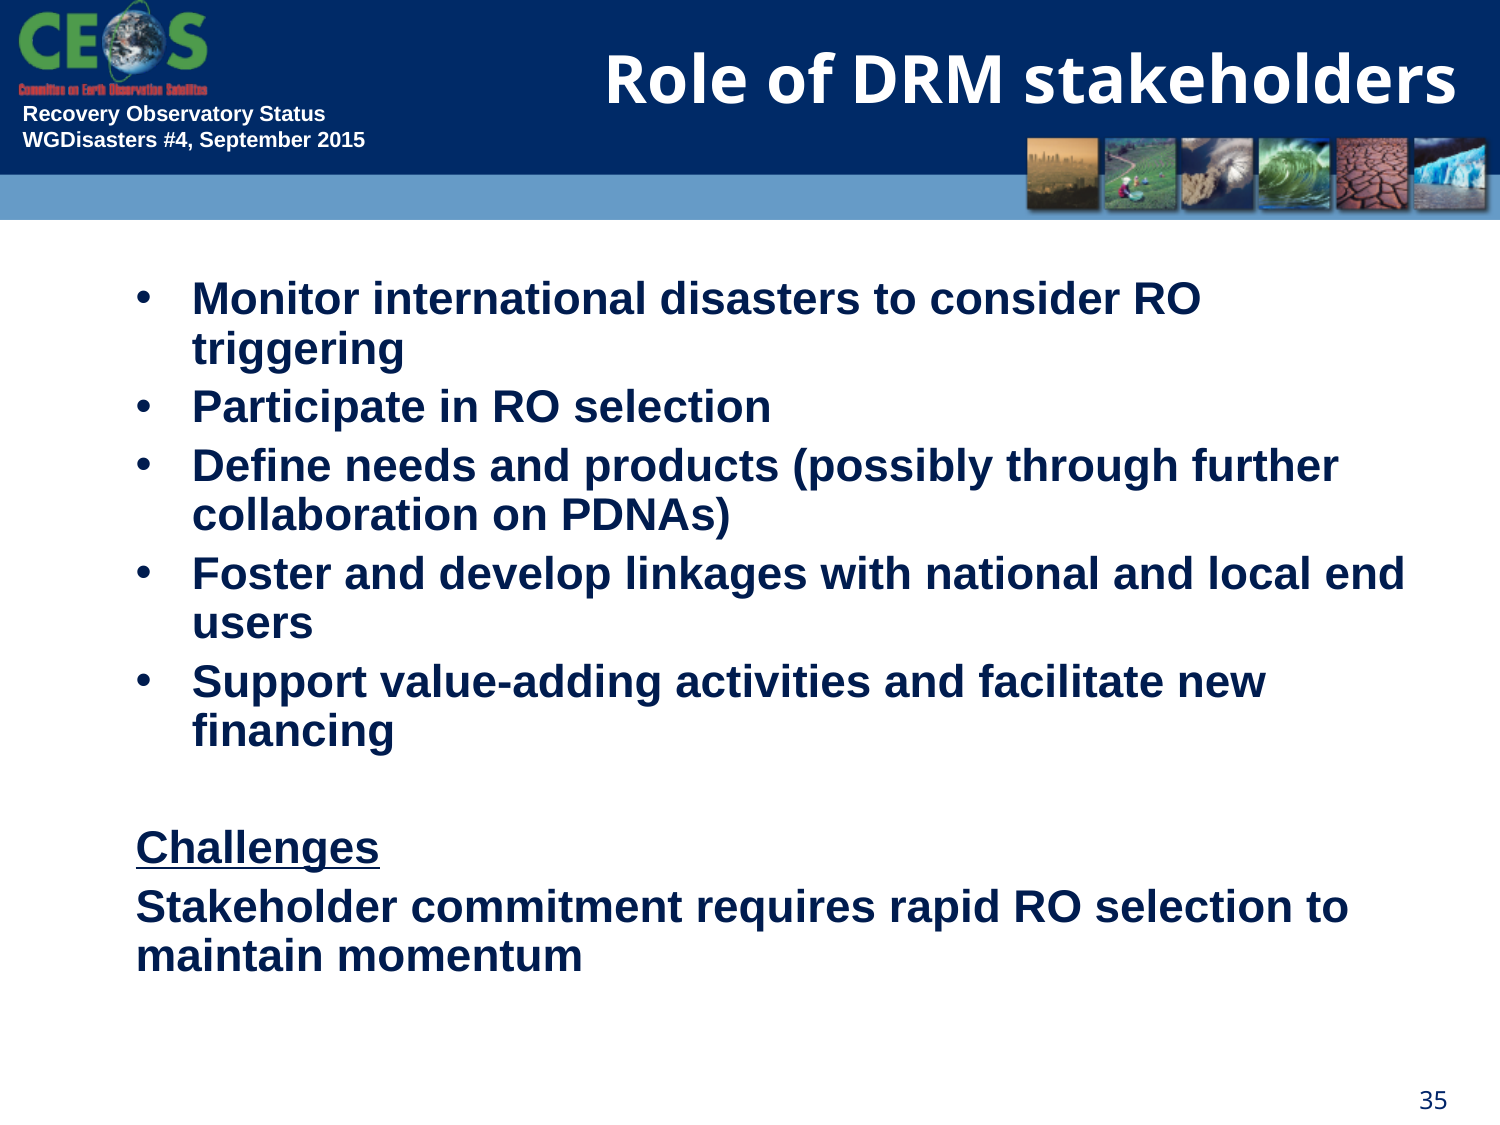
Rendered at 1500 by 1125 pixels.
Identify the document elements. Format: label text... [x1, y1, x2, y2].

text_box Role of DRM stakeholders [336, 16, 1491, 138]
slide_number 35 [1194, 1077, 1463, 1112]
picture [0, 0, 1500, 220]
text_box Monitor international disasters to consider RO triggering Participate in RO selection Define needs and products (possibly through further collaboration on PDNAs) Foster and develop linkages with national and local end users Support value-adding activities and facilitate new financing Challenges Stakeholder commitment requires rapid RO selection to maintain momentum [45, 267, 1428, 1044]
